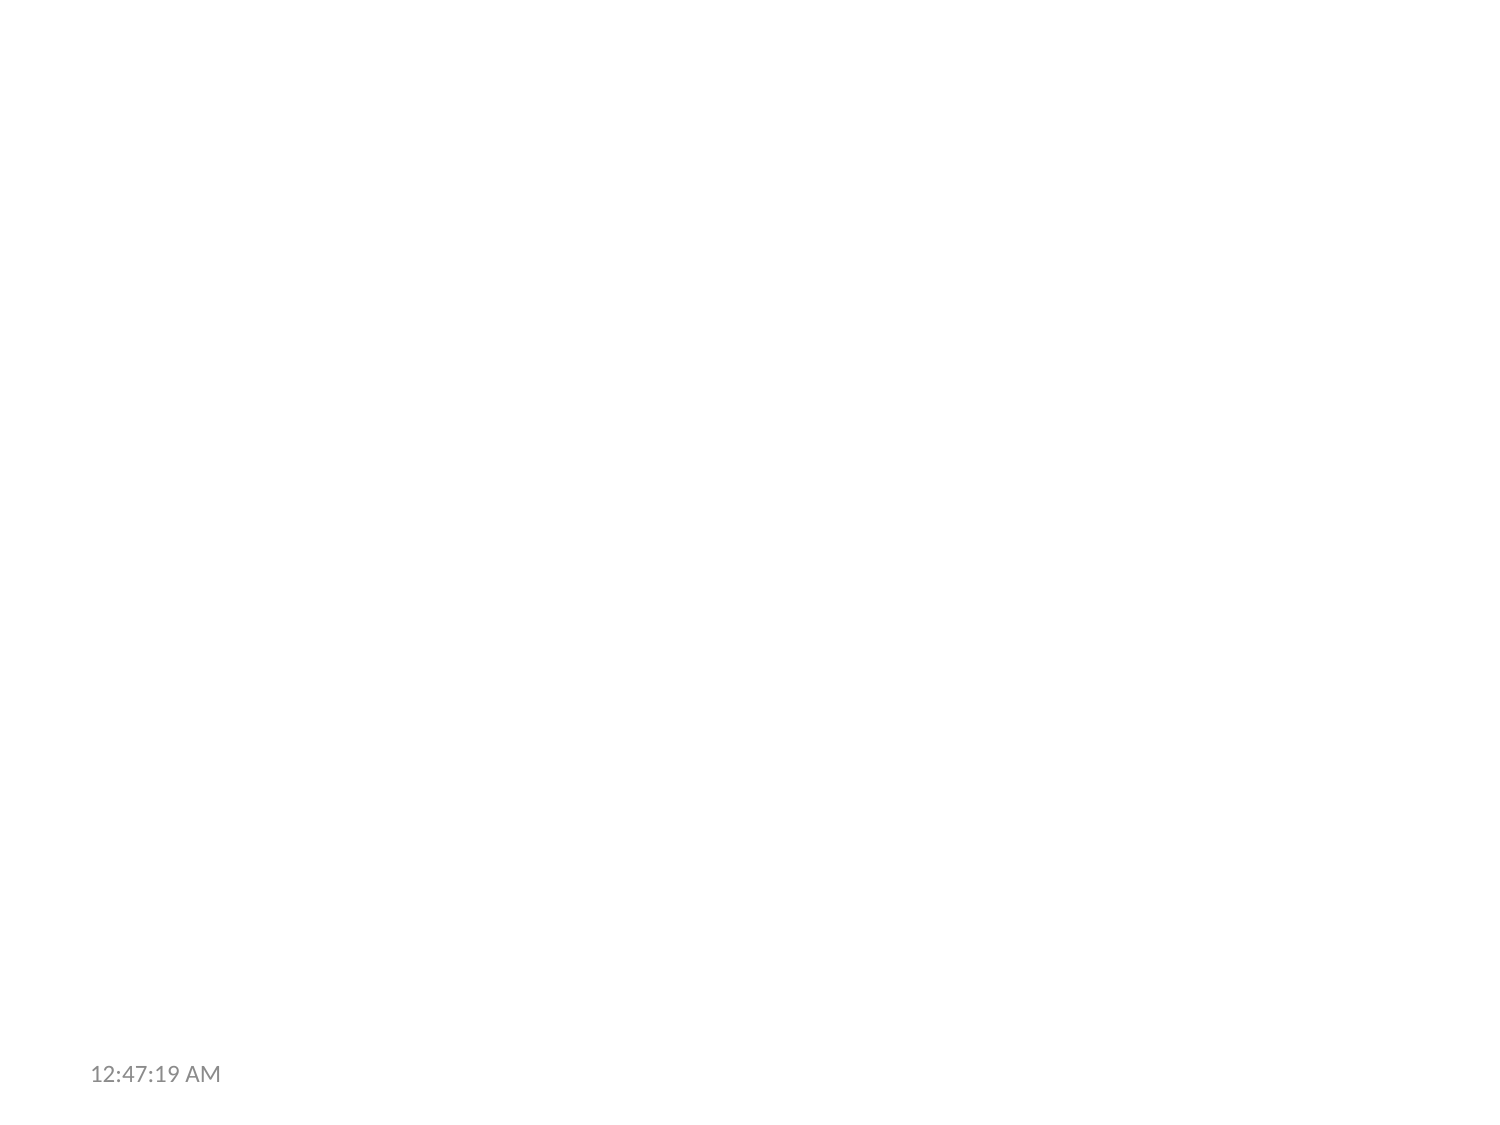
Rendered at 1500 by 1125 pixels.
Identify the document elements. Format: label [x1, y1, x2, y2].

slide_number [75, 1042, 425, 1103]
